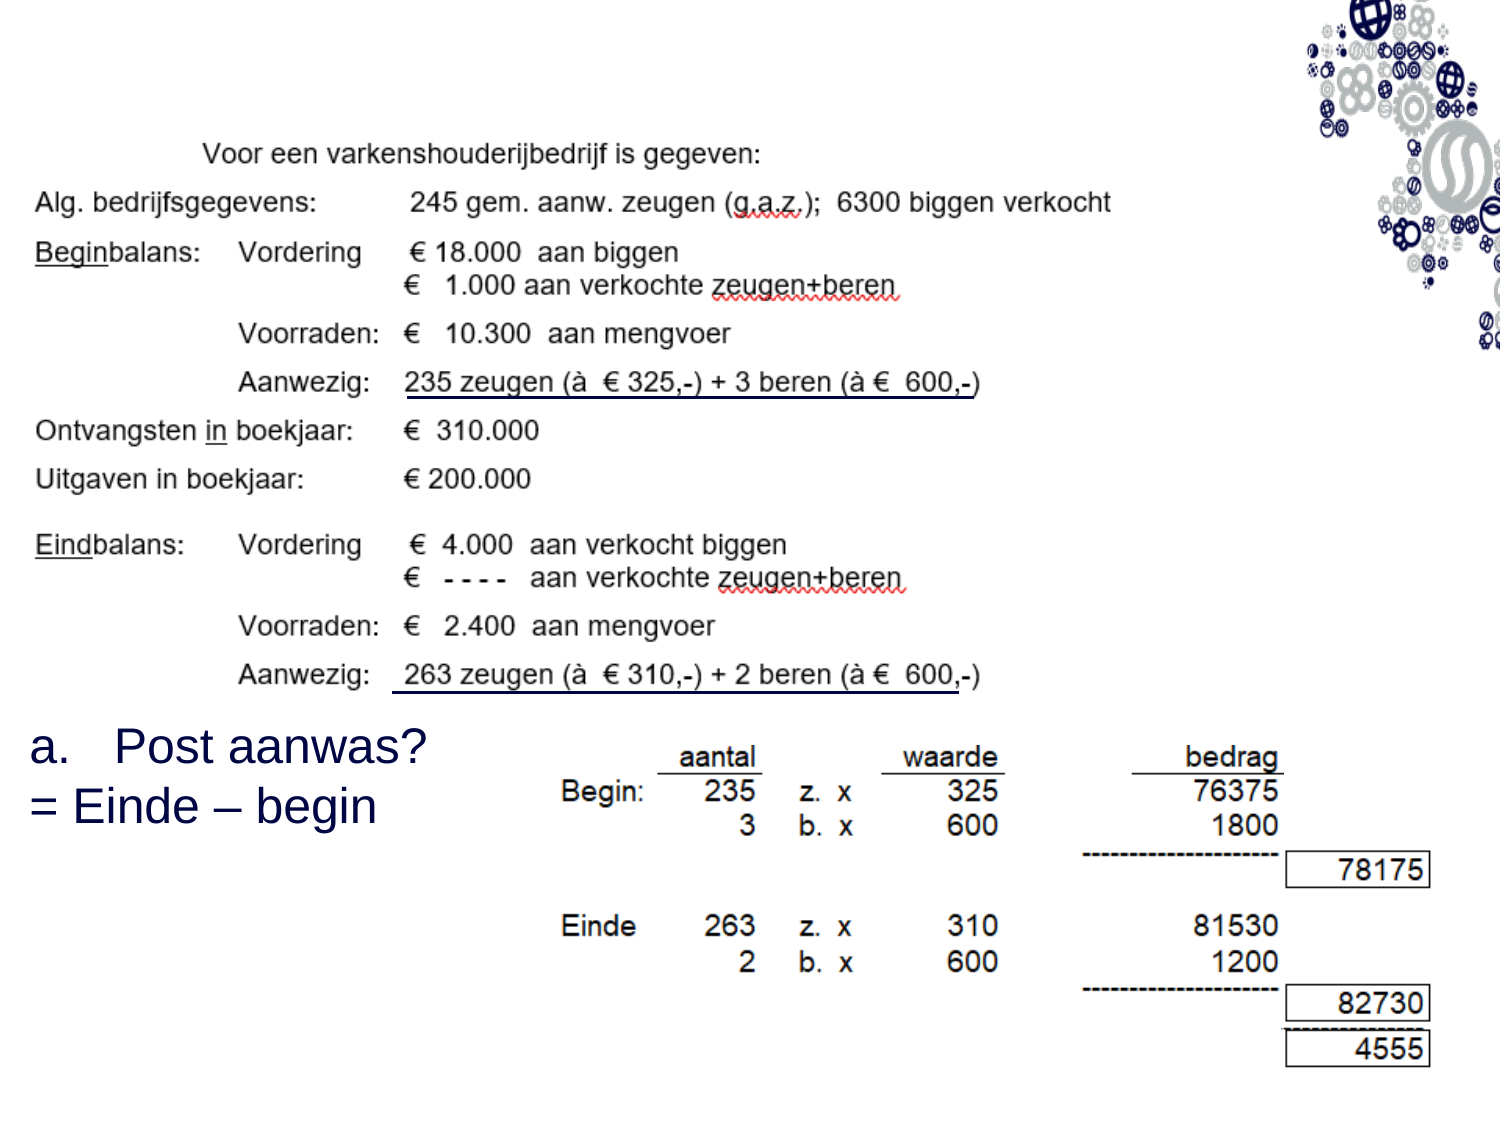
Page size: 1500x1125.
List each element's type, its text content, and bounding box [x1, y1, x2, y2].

picture [0, 0, 1500, 1125]
title [324, 54, 1402, 161]
list Post aanwas? = Einde – begin [29, 713, 1402, 980]
